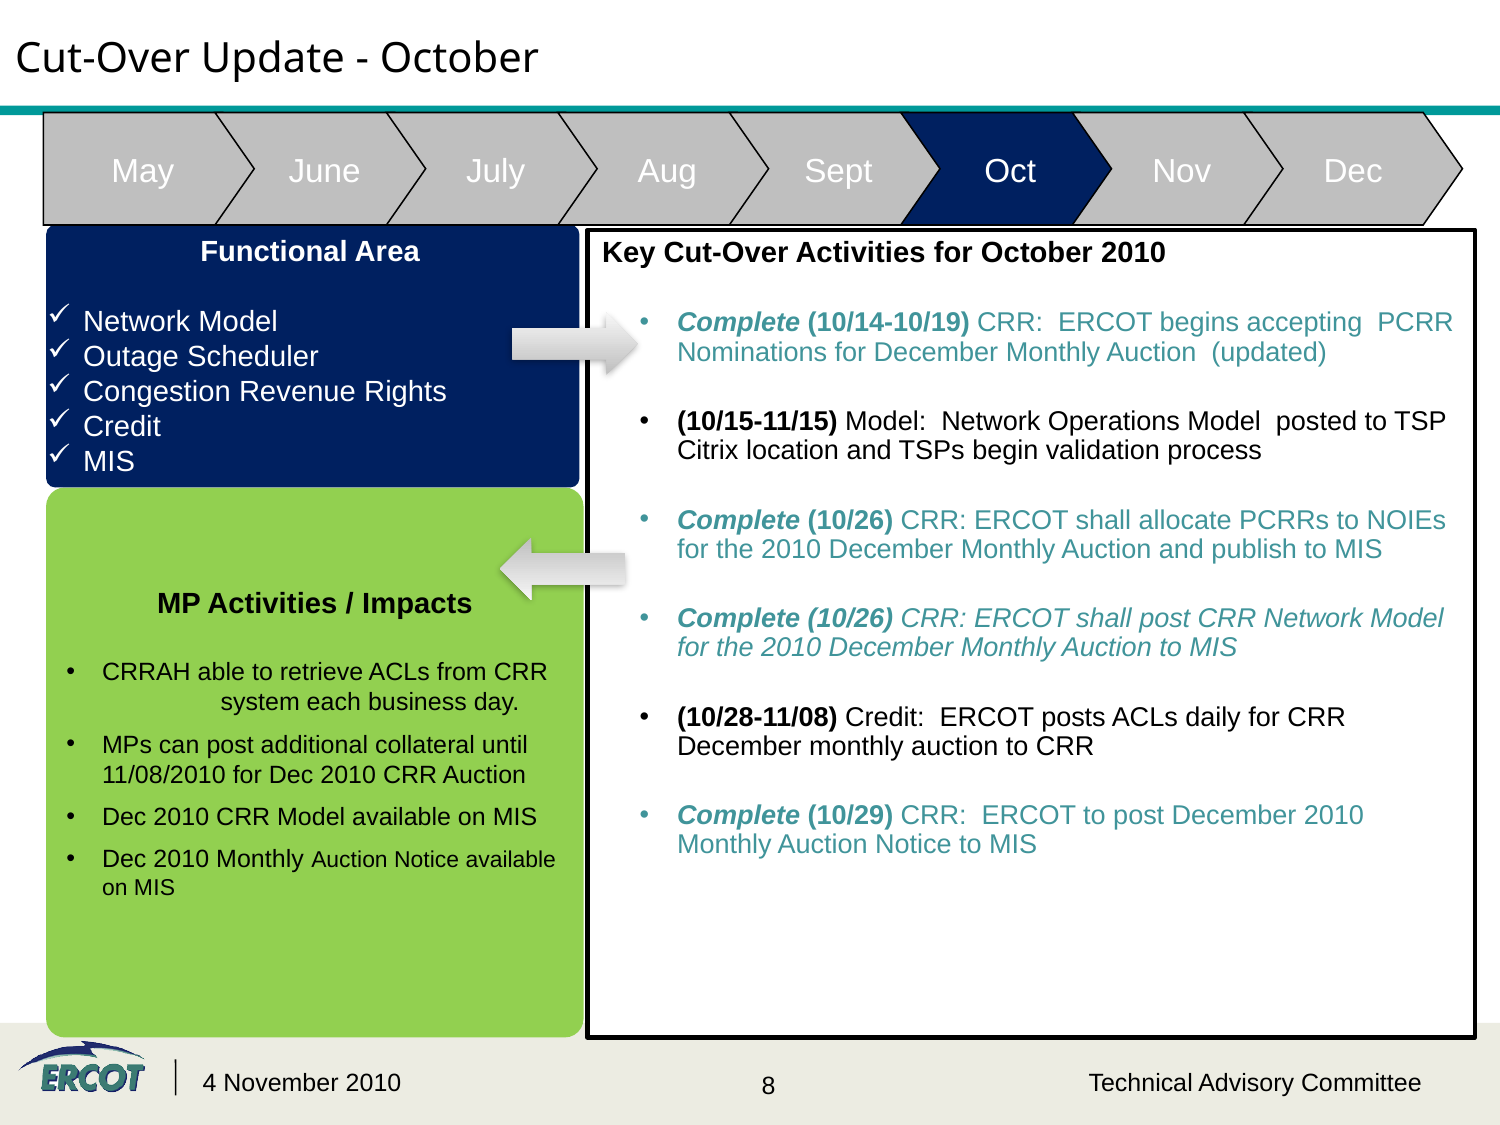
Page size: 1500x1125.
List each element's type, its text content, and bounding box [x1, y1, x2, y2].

title Cut-Over Update - October [0, 0, 1476, 113]
text_box Functional Area Network Model Outage Scheduler Congestion Revenue Rights Credit MIS [32, 224, 585, 485]
text_box [46, 485, 580, 490]
text_box MP Activities / Impacts CRRAH able to retrieve ACLs from CRR system each business day. MPs can post additional collateral until 11/08/2010 for Dec 2010 CRR Auction Dec 2010 CRR Model available on MIS Dec 2010 Monthly Auction Notice available on MIS [43, 488, 585, 1040]
text_box Key Cut-Over Activities for October 2010 Complete (10/14-10/19) CRR: ERCOT begins accepting PCRR Nominations for December Monthly Auction (updated) (10/15-11/15) Model: Network Operations Model posted to TSP Citrix location and TSPs begin validation process Complete (10/26) CRR: ERCOT shall allocate PCRRs to NOIEs for the 2010 December Monthly Auction and publish to MIS Complete (10/26) CRR: ERCOT shall post CRR Network Model for the 2010 December Monthly Auction to MIS (10/28-11/08) Credit: ERCOT posts ACLs daily for CRR December monthly auction to CRR Complete (10/29) CRR: ERCOT to post December 2010 Monthly Auction Notice to MIS [585, 228, 1477, 1040]
text_box [512, 312, 638, 375]
picture [10, 1031, 151, 1111]
footer Technical Advisory Committee [1012, 1059, 1438, 1125]
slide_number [187, 1059, 538, 1125]
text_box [43, 112, 1463, 226]
text_box [499, 537, 625, 601]
